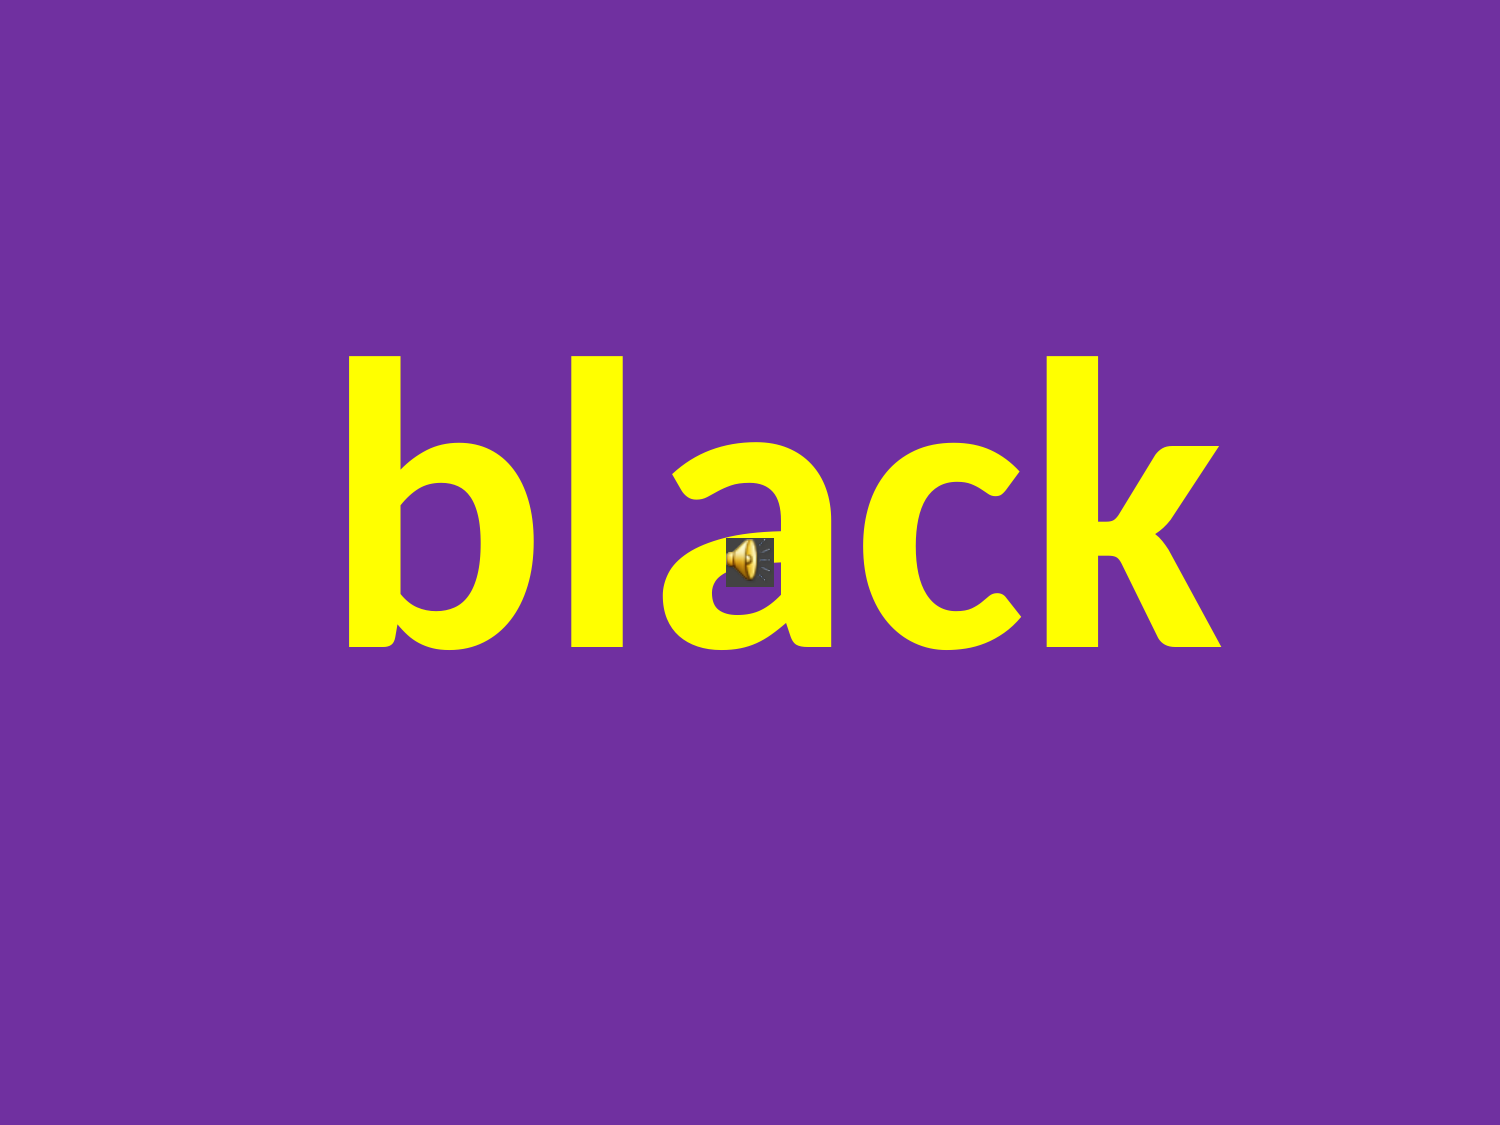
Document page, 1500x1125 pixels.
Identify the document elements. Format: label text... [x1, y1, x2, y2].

picture [724, 537, 776, 588]
text_box black [99, 224, 1450, 738]
